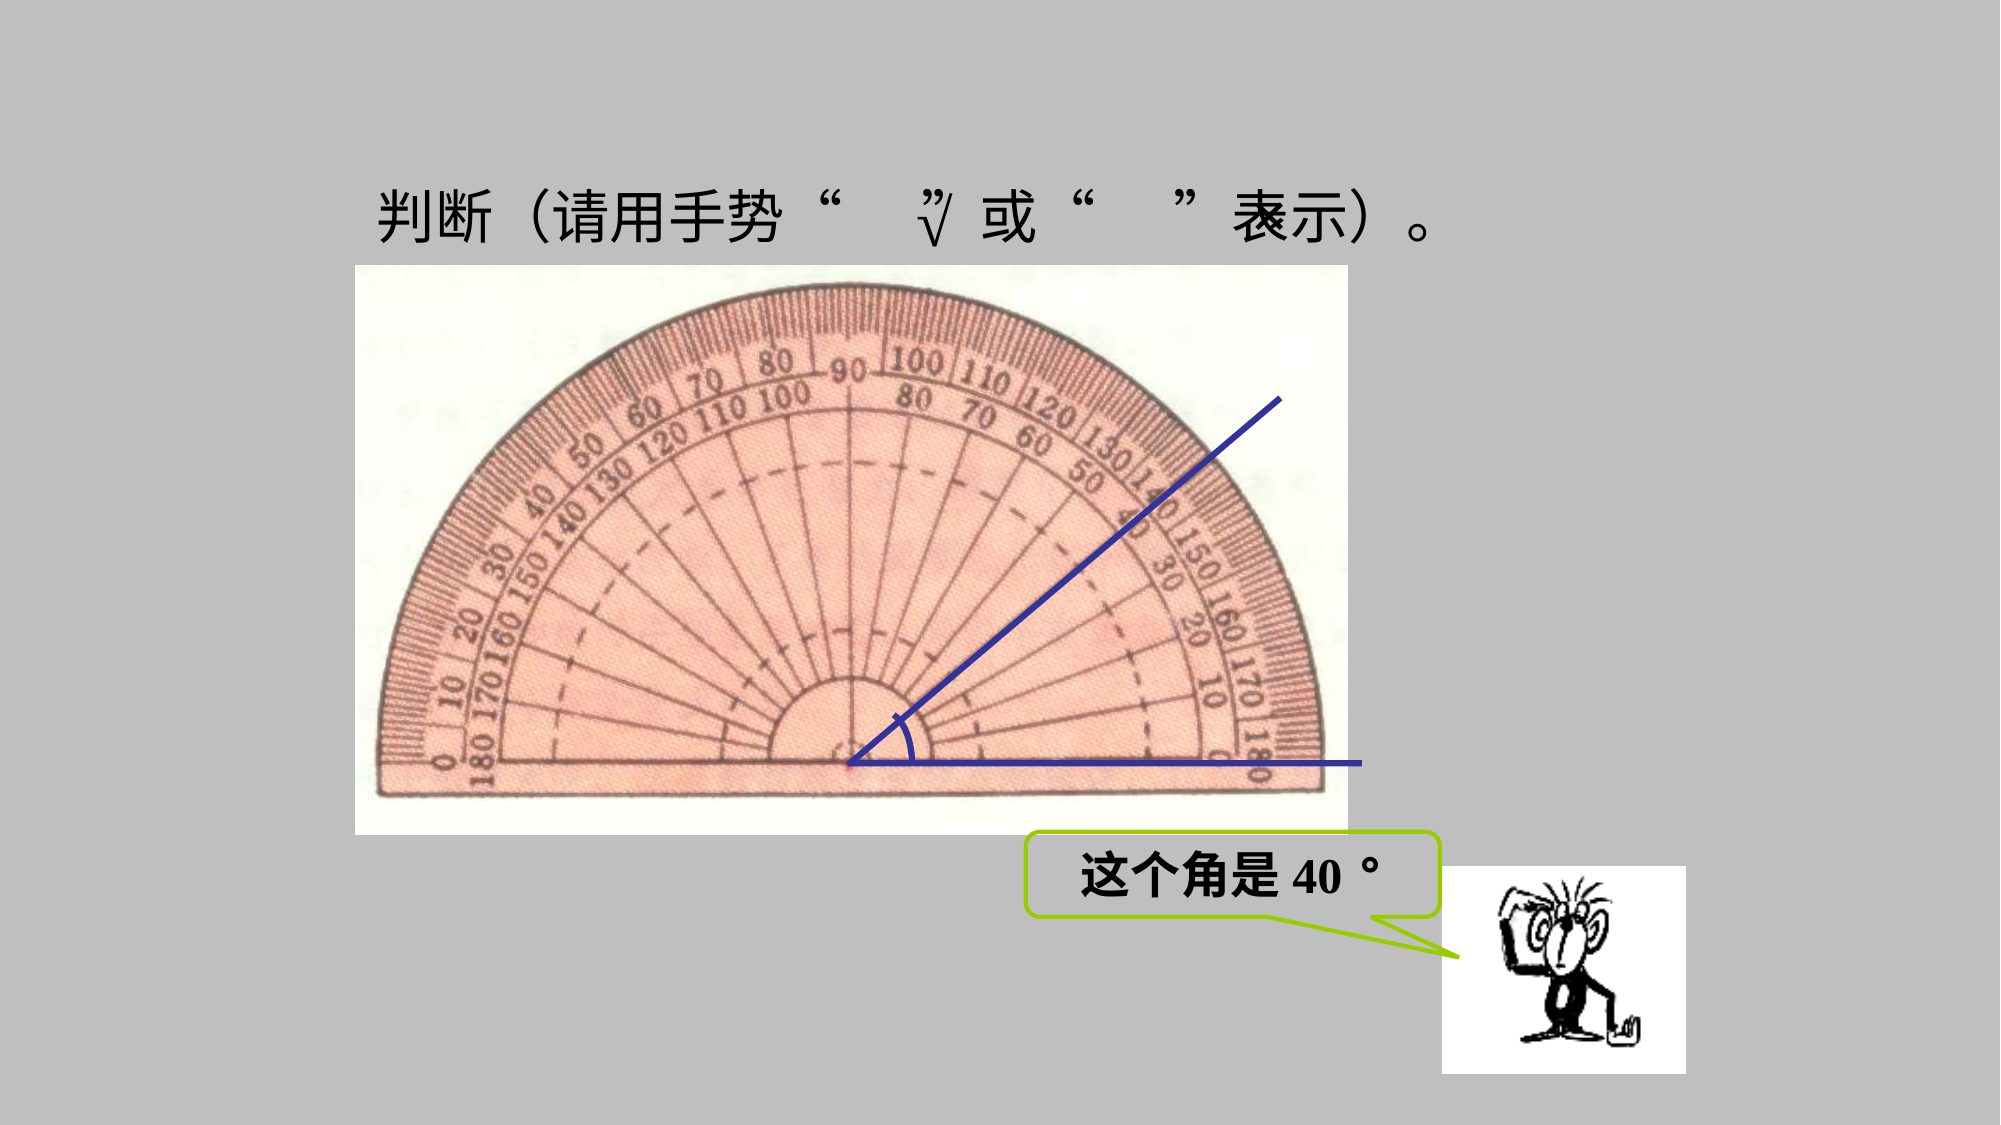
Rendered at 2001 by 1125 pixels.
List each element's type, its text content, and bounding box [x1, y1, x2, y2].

text_box 这个角是40 ° [1025, 831, 1440, 953]
text_box 判断（请用手势“ ”或“ ”表示）。 [362, 172, 870, 258]
picture [1441, 866, 1687, 1074]
text_box [1353, 723, 1362, 764]
picture [354, 265, 1348, 835]
text_box × [1221, 174, 1319, 263]
text_box √ [870, 172, 1000, 263]
text_box 判断（请用手势“ ”或“ ”表示）。 [1000, 172, 1569, 258]
